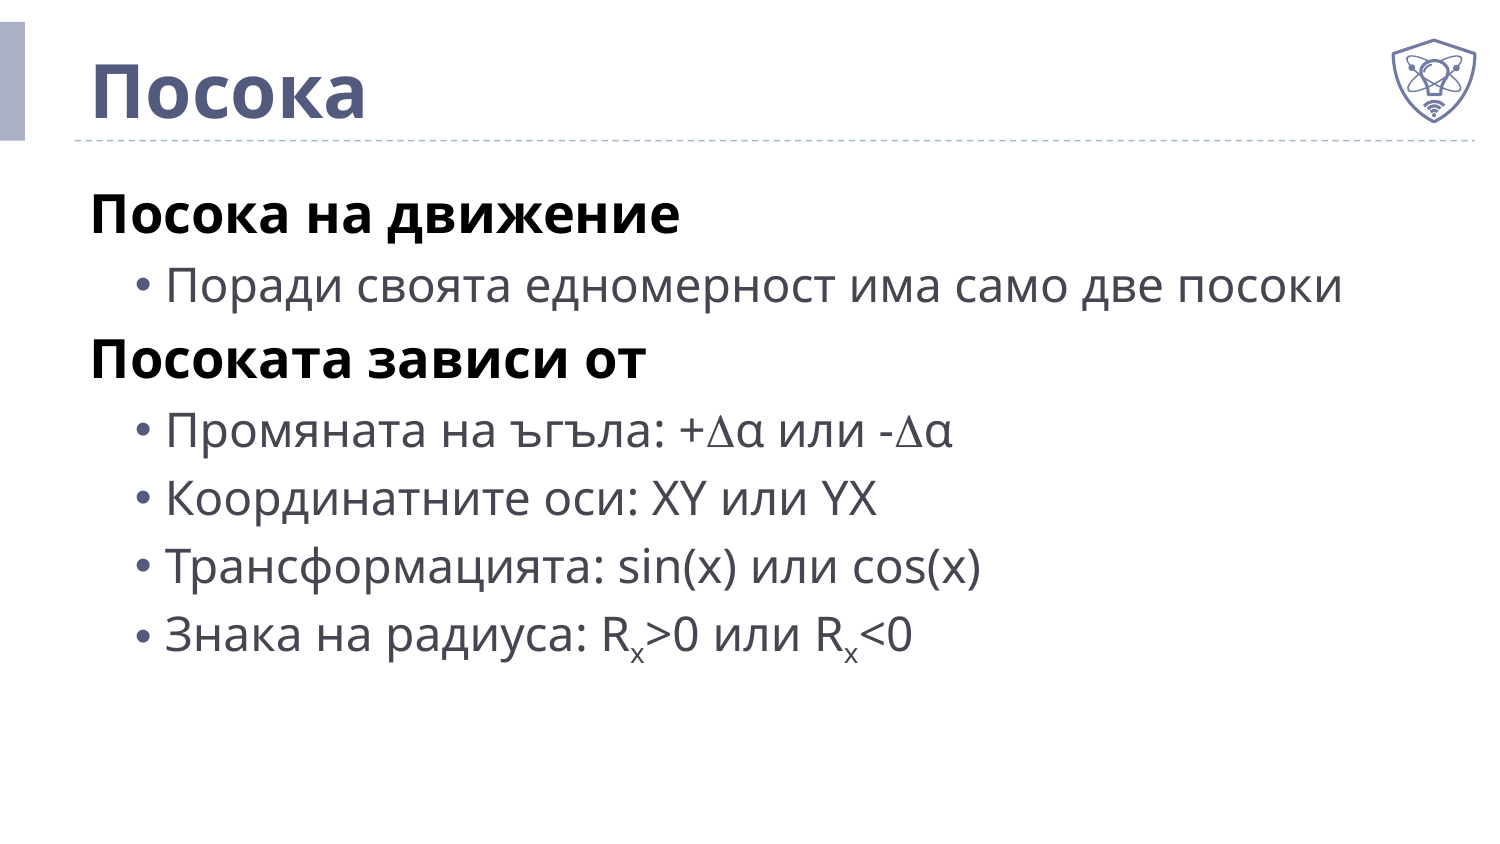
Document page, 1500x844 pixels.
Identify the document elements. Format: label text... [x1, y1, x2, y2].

list Посока на движение Поради своята едномерност има само две посоки Посоката зависи от Промяната на ъгъла: +α или -α Координатните оси: XY или YX Трансформацията: sin(x) или cos(x) Знака на радиуса: Rx>0 или Rx<0 [75, 171, 1475, 835]
title Посока [75, 18, 1475, 141]
